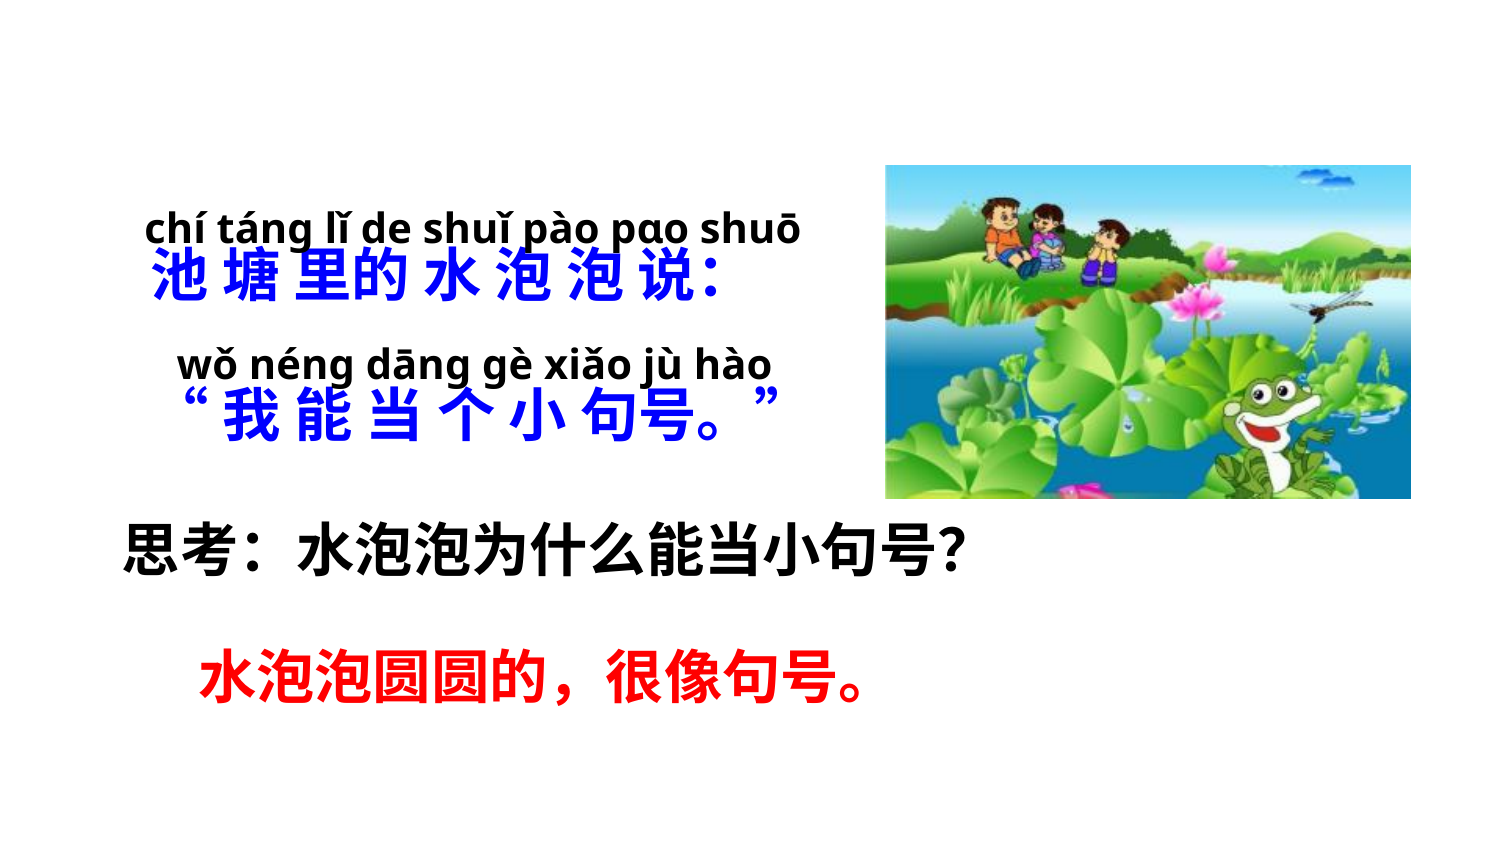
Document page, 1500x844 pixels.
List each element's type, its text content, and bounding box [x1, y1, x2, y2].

text_box 水泡泡圆圆的，很像句号。 [116, 597, 1033, 718]
picture [885, 165, 1411, 499]
text_box 思考：水泡泡为什么能当小句号？ [107, 505, 1011, 590]
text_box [129, 109, 886, 438]
